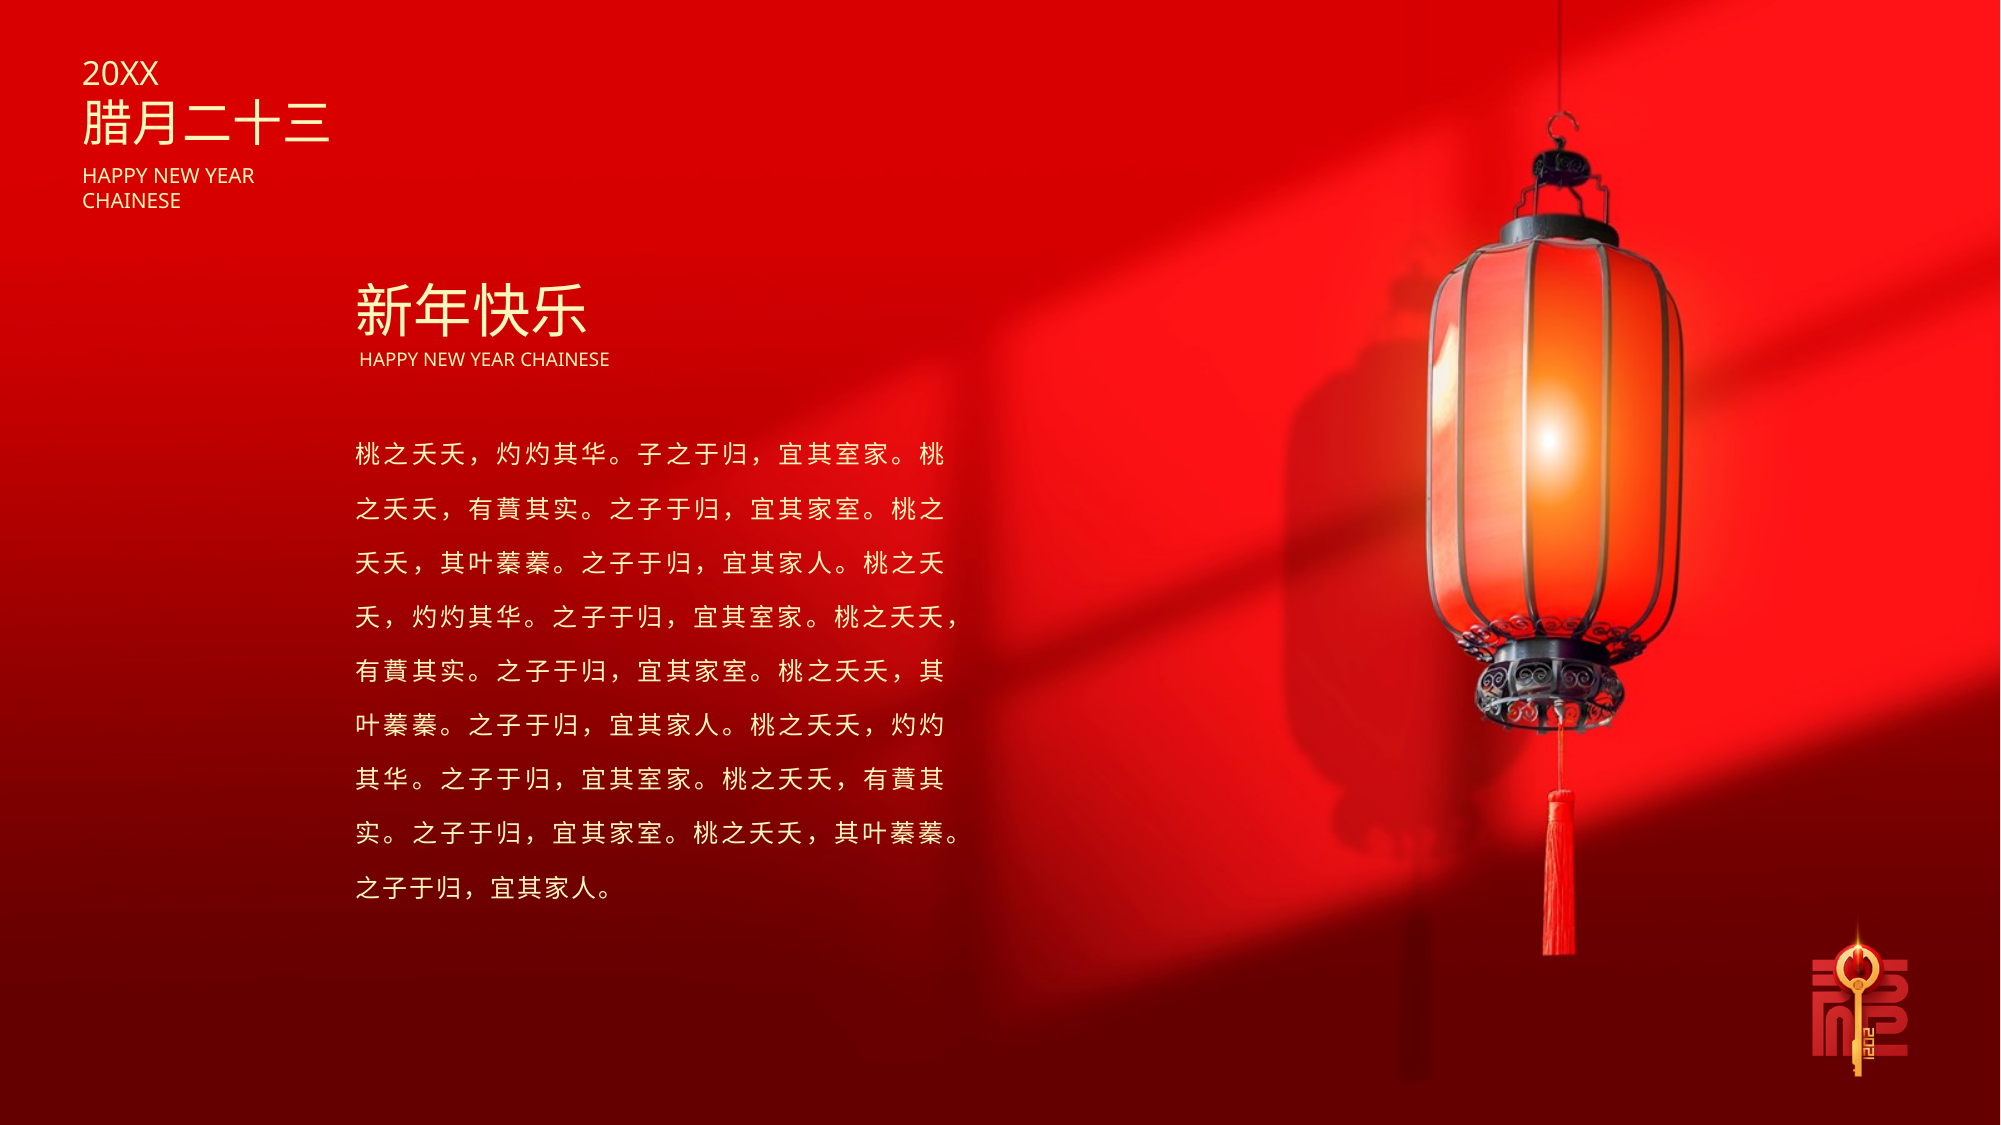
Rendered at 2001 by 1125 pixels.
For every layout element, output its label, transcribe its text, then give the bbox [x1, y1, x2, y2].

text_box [66, 44, 373, 221]
text_box 桃之夭夭，灼灼其华。子之于归，宜其室家。桃之夭夭，有蕡其实。之子于归，宜其家室。桃之夭夭，其叶蓁蓁。之子于归，宜其家人。桃之夭夭，灼灼其华。之子于归，宜其室家。桃之夭夭，有蕡其实。之子于归，宜其家室。桃之夭夭，其叶蓁蓁。之子于归，宜其家人。桃之夭夭，灼灼其华。之子于归，宜其室家。桃之夭夭，有蕡其实。之子于归，宜其家室。桃之夭夭，其叶蓁蓁。之子于归，宜其家人。 [341, 407, 963, 910]
picture [0, 0, 2001, 1125]
text_box HAPPY NEW YEAR CHAINESE [344, 340, 694, 378]
text_box 新年快乐 [341, 266, 768, 351]
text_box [1771, 913, 1969, 1100]
